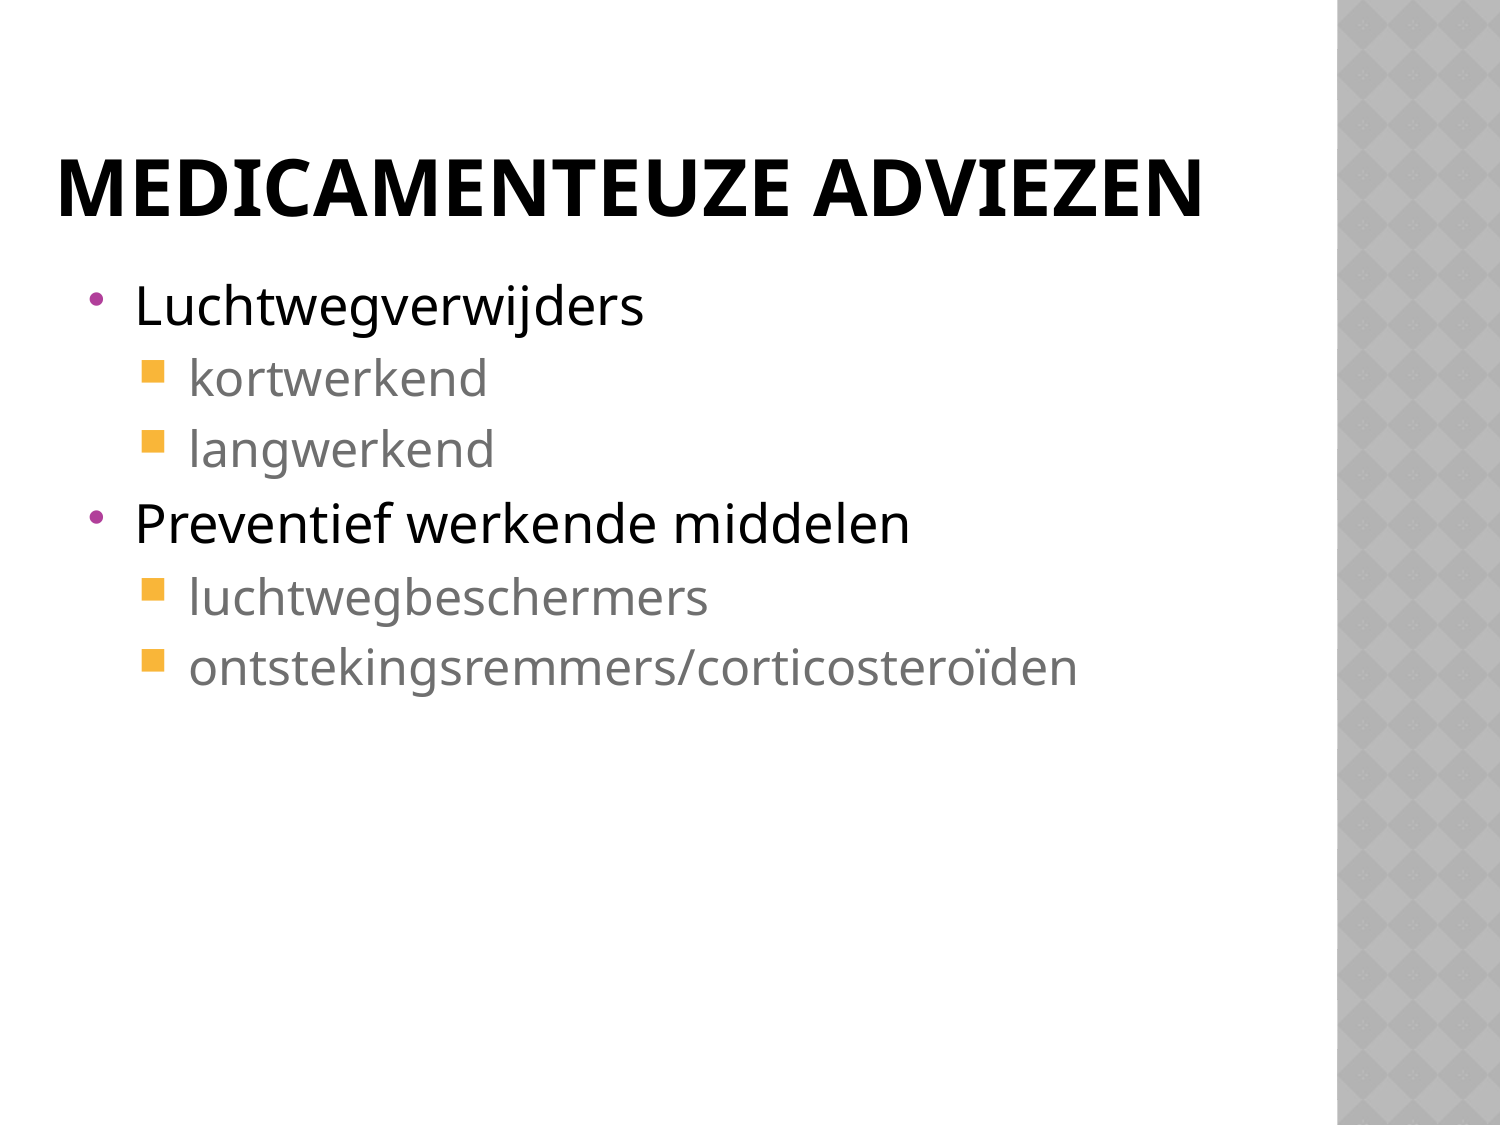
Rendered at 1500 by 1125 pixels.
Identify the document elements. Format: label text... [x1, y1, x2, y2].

list Luchtwegverwijders kortwerkend langwerkend Preventief werkende middelen luchtwegbeschermers ontstekingsremmers/corticosteroïden [75, 264, 1263, 1059]
title Medicamenteuze adviezen [46, 45, 1397, 233]
